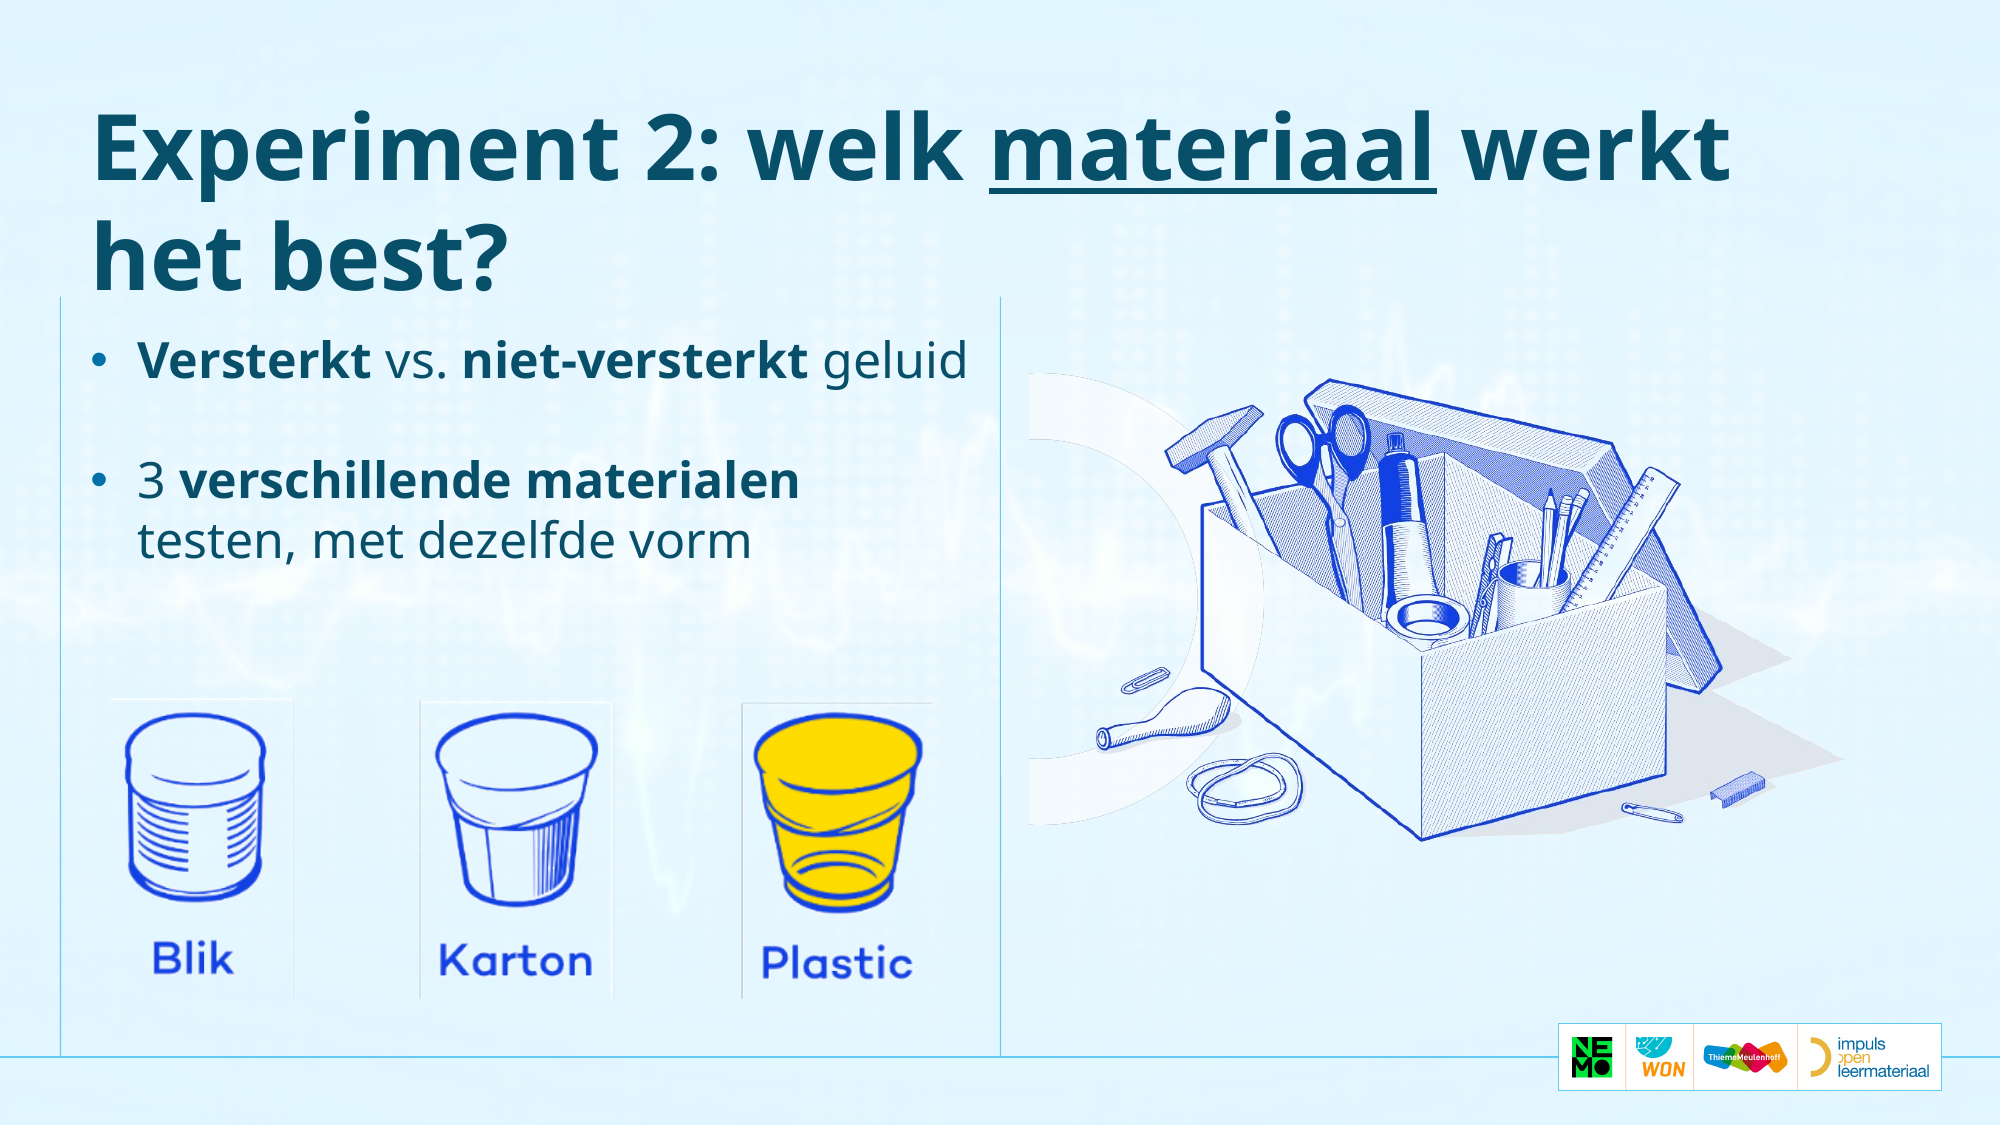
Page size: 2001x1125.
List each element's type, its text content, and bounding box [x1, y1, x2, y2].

picture [110, 689, 951, 999]
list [1053, 299, 1910, 911]
title Experiment 2: welk materiaal werkt het best? [90, 89, 1910, 247]
picture [1559, 1024, 1941, 1090]
list Versterkt vs. niet-versterkt geluid 3 verschillende materialen testen, met dezelfde vorm [90, 299, 971, 894]
